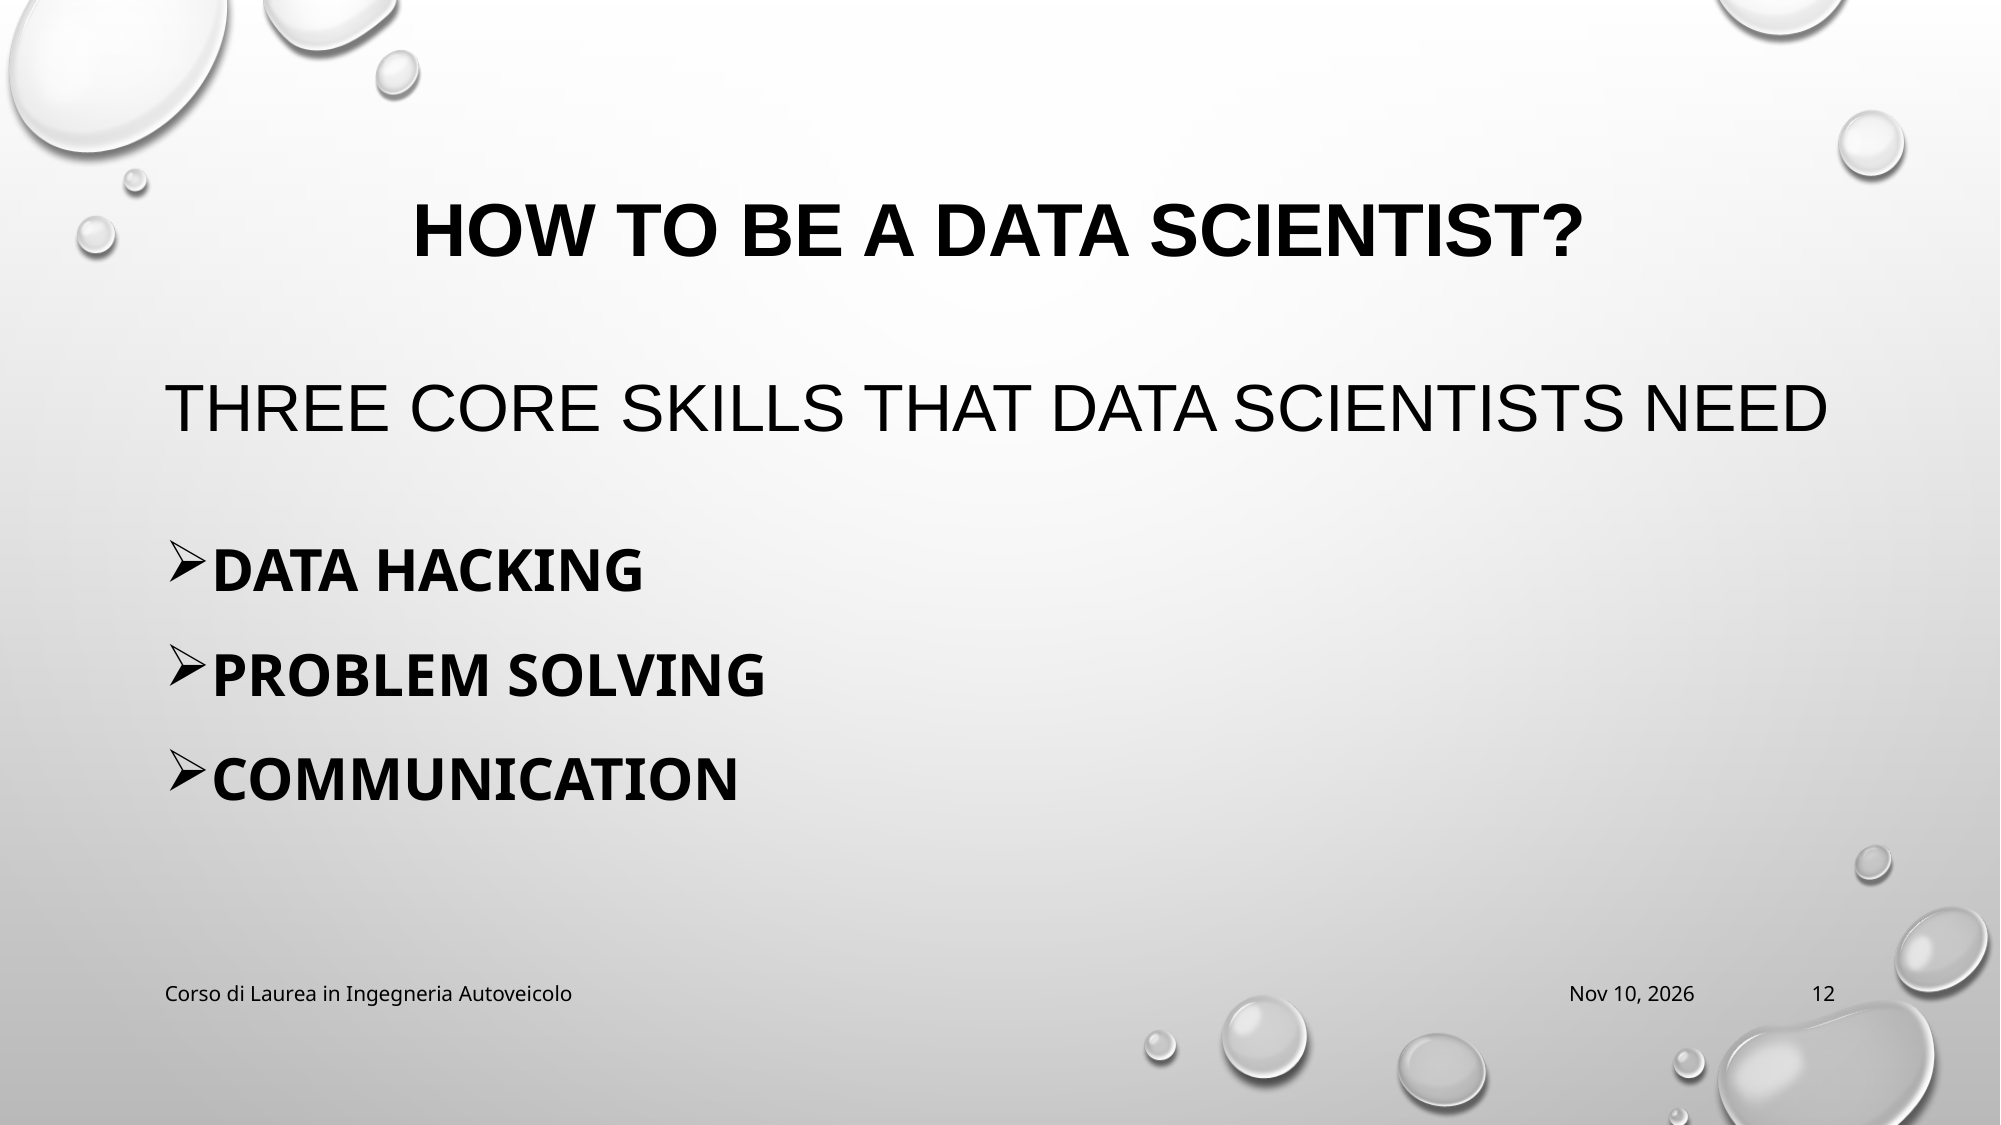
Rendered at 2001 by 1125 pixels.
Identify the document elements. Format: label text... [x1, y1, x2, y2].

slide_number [1259, 965, 1710, 1025]
list Three core skills that data scientists need Data Hacking Problem Solving Communication [149, 341, 1850, 903]
slide_number 12 [1724, 965, 1851, 1025]
title How to be a Data Scientist? [149, 101, 1851, 364]
picture [0, 0, 2000, 1125]
footer Corso di Laurea in Ingegneria Autoveicolo [149, 965, 1245, 1025]
